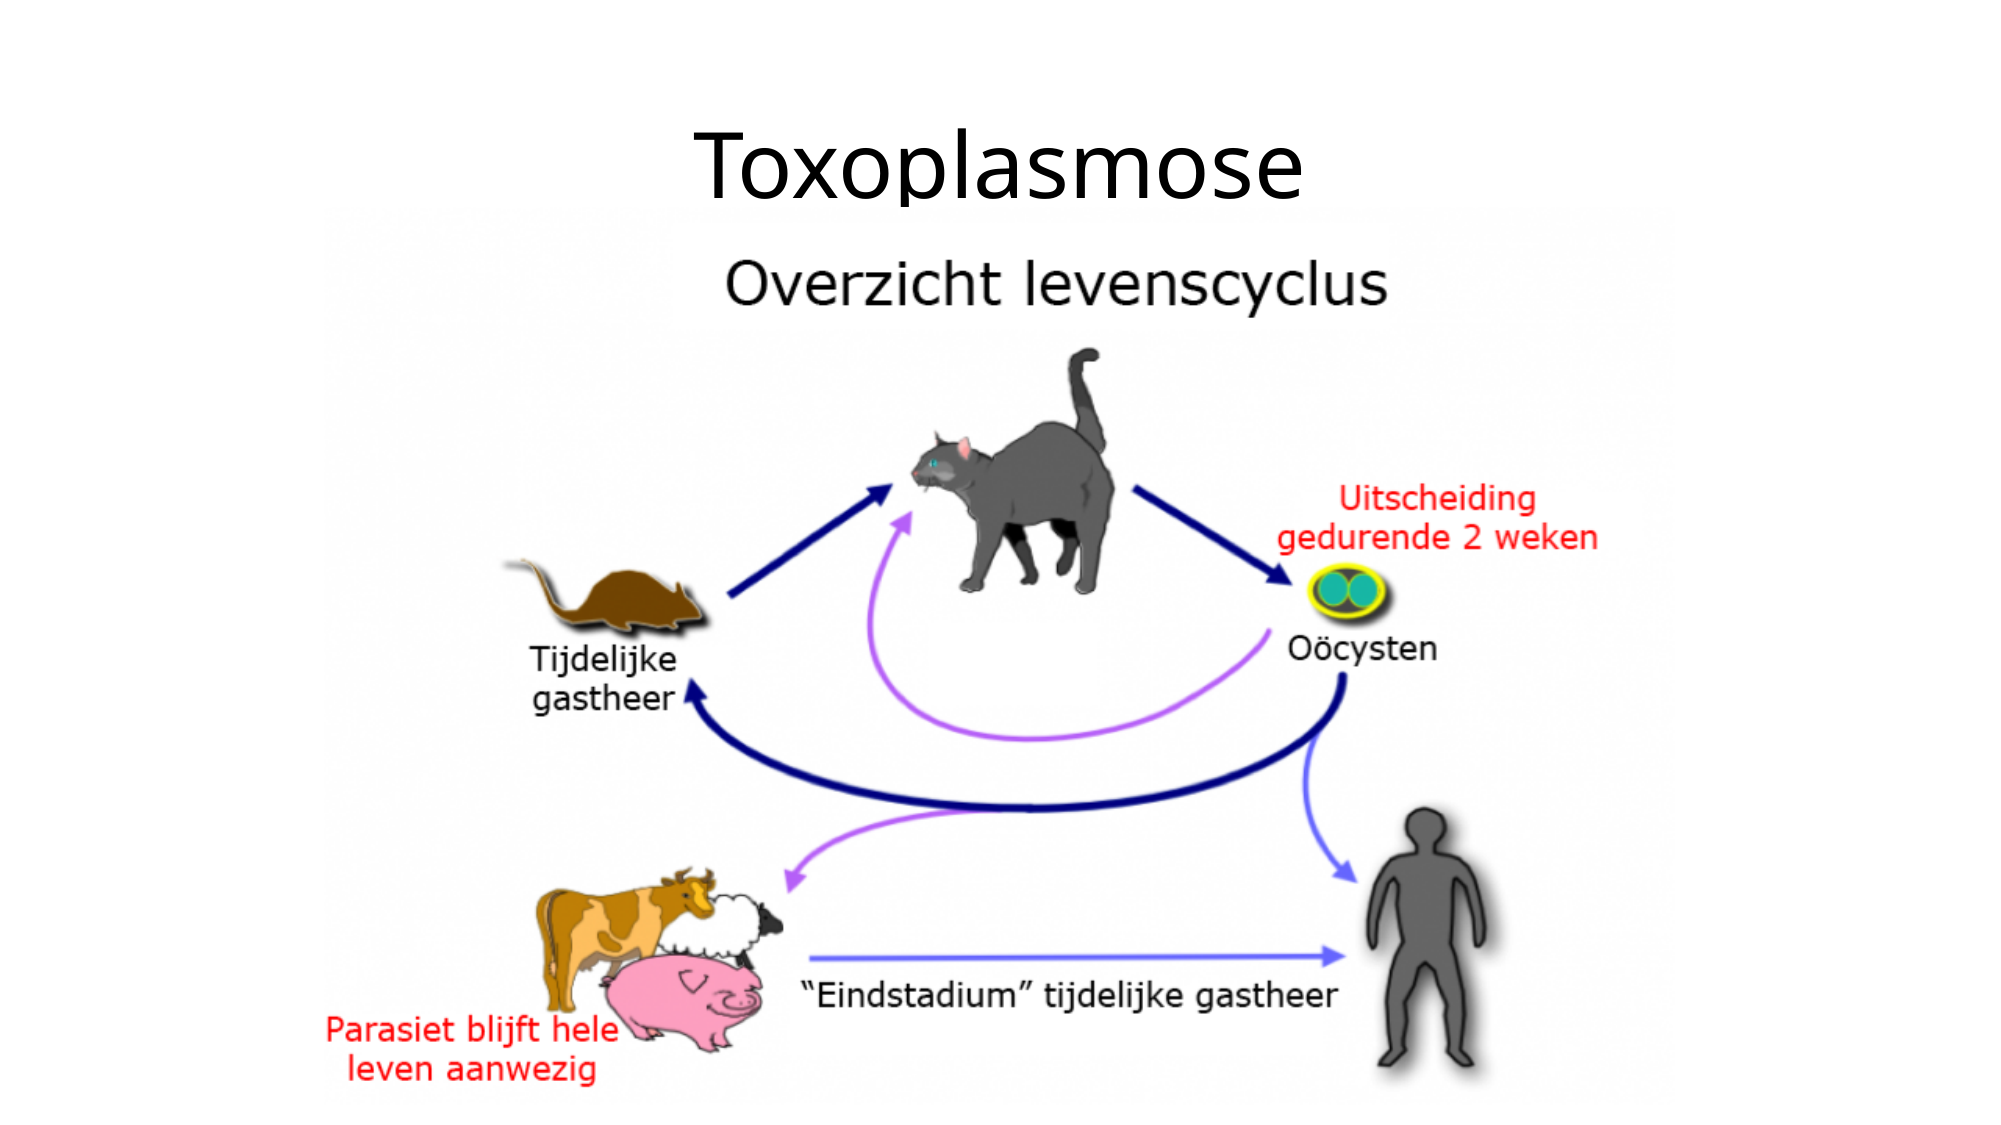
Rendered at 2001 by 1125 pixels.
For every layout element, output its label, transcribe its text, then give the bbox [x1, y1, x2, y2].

picture [324, 207, 1676, 1106]
title Toxoplasmose [137, 59, 1863, 278]
